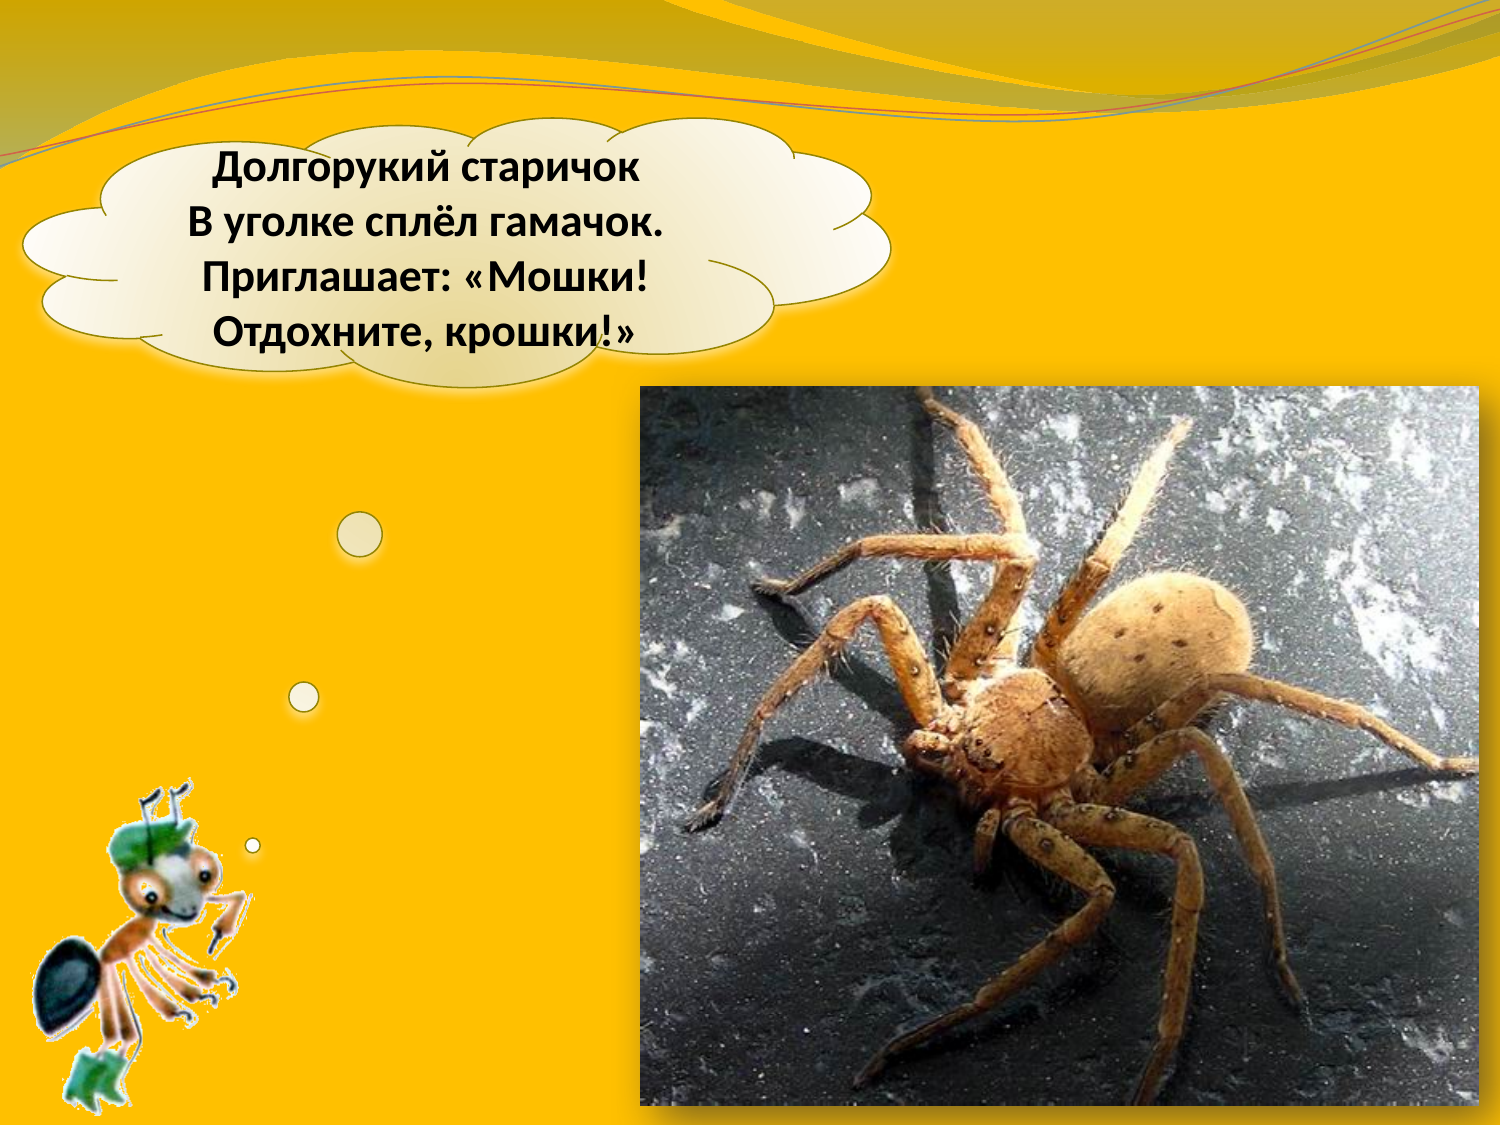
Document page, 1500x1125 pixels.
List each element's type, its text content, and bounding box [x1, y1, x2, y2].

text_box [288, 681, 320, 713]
text_box Долгорукий старичок В уголке сплёл гамачок. Приглашает: «Мошки! Отдохните, крошки!» [336, 511, 383, 558]
text_box Долгорукий старичок В уголке сплёл гамачок. Приглашает: «Мошки! Отдохните, крошки!» [21, 117, 892, 389]
picture [640, 386, 1479, 1106]
picture [23, 773, 255, 1125]
